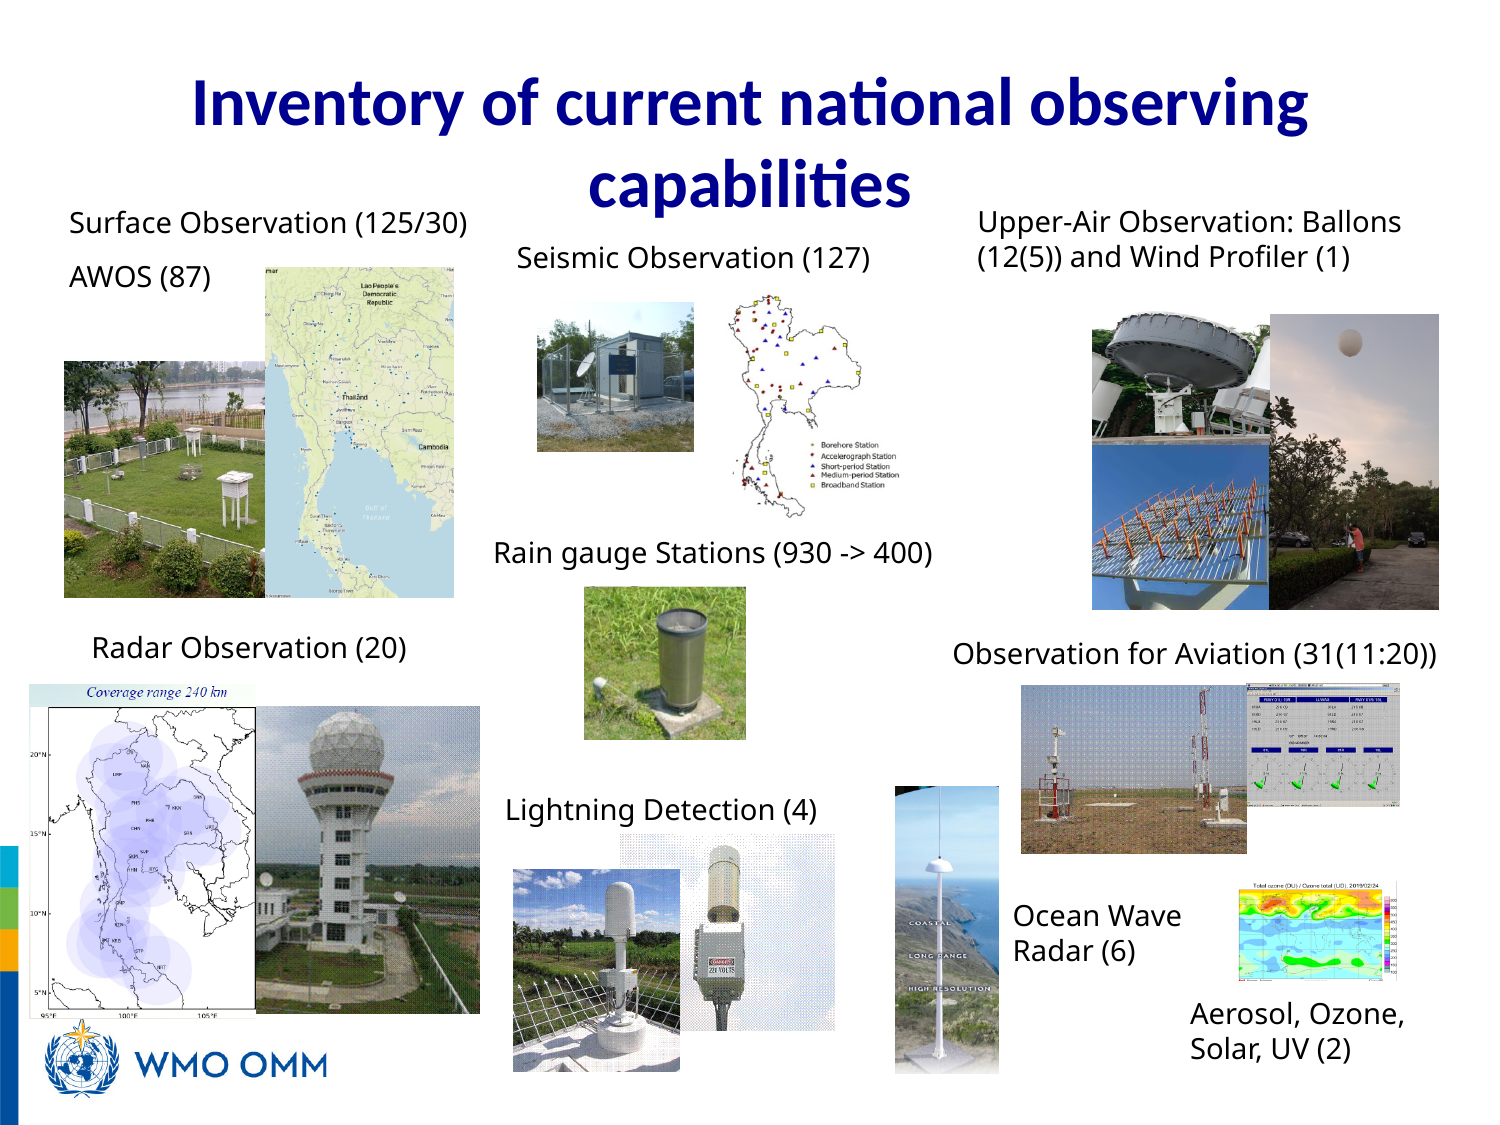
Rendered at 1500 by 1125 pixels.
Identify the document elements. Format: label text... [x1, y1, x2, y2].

picture [894, 786, 999, 1074]
text_box Observation for Aviation (31(11:20)) [937, 627, 1487, 678]
picture [64, 266, 454, 599]
text_box Lightning Detection (4) [490, 783, 845, 834]
text_box Aerosol, Ozone, Solar, UV (2) [1175, 987, 1447, 1073]
text_box AWOS (87) [54, 250, 480, 301]
text_box Ocean Wave Radar (6) [1003, 890, 1199, 975]
title Inventory of current national observing capabilities [59, 45, 1443, 233]
picture [513, 833, 835, 1073]
text_box Seismic Observation (127) [501, 231, 916, 282]
picture [1021, 683, 1400, 854]
text_box Upper-Air Observation: Ballons (12(5)) and Wind Profiler (1) [962, 196, 1447, 281]
picture [0, 683, 480, 1125]
text_box Rain gauge Stations (930 -> 400) [478, 527, 975, 577]
picture [1092, 302, 1440, 611]
text_box Radar Observation (20) [76, 621, 467, 672]
picture [584, 585, 746, 740]
picture [726, 290, 906, 521]
picture [1233, 881, 1398, 981]
text_box Surface Observation (125/30) [54, 196, 502, 247]
picture [537, 302, 694, 452]
